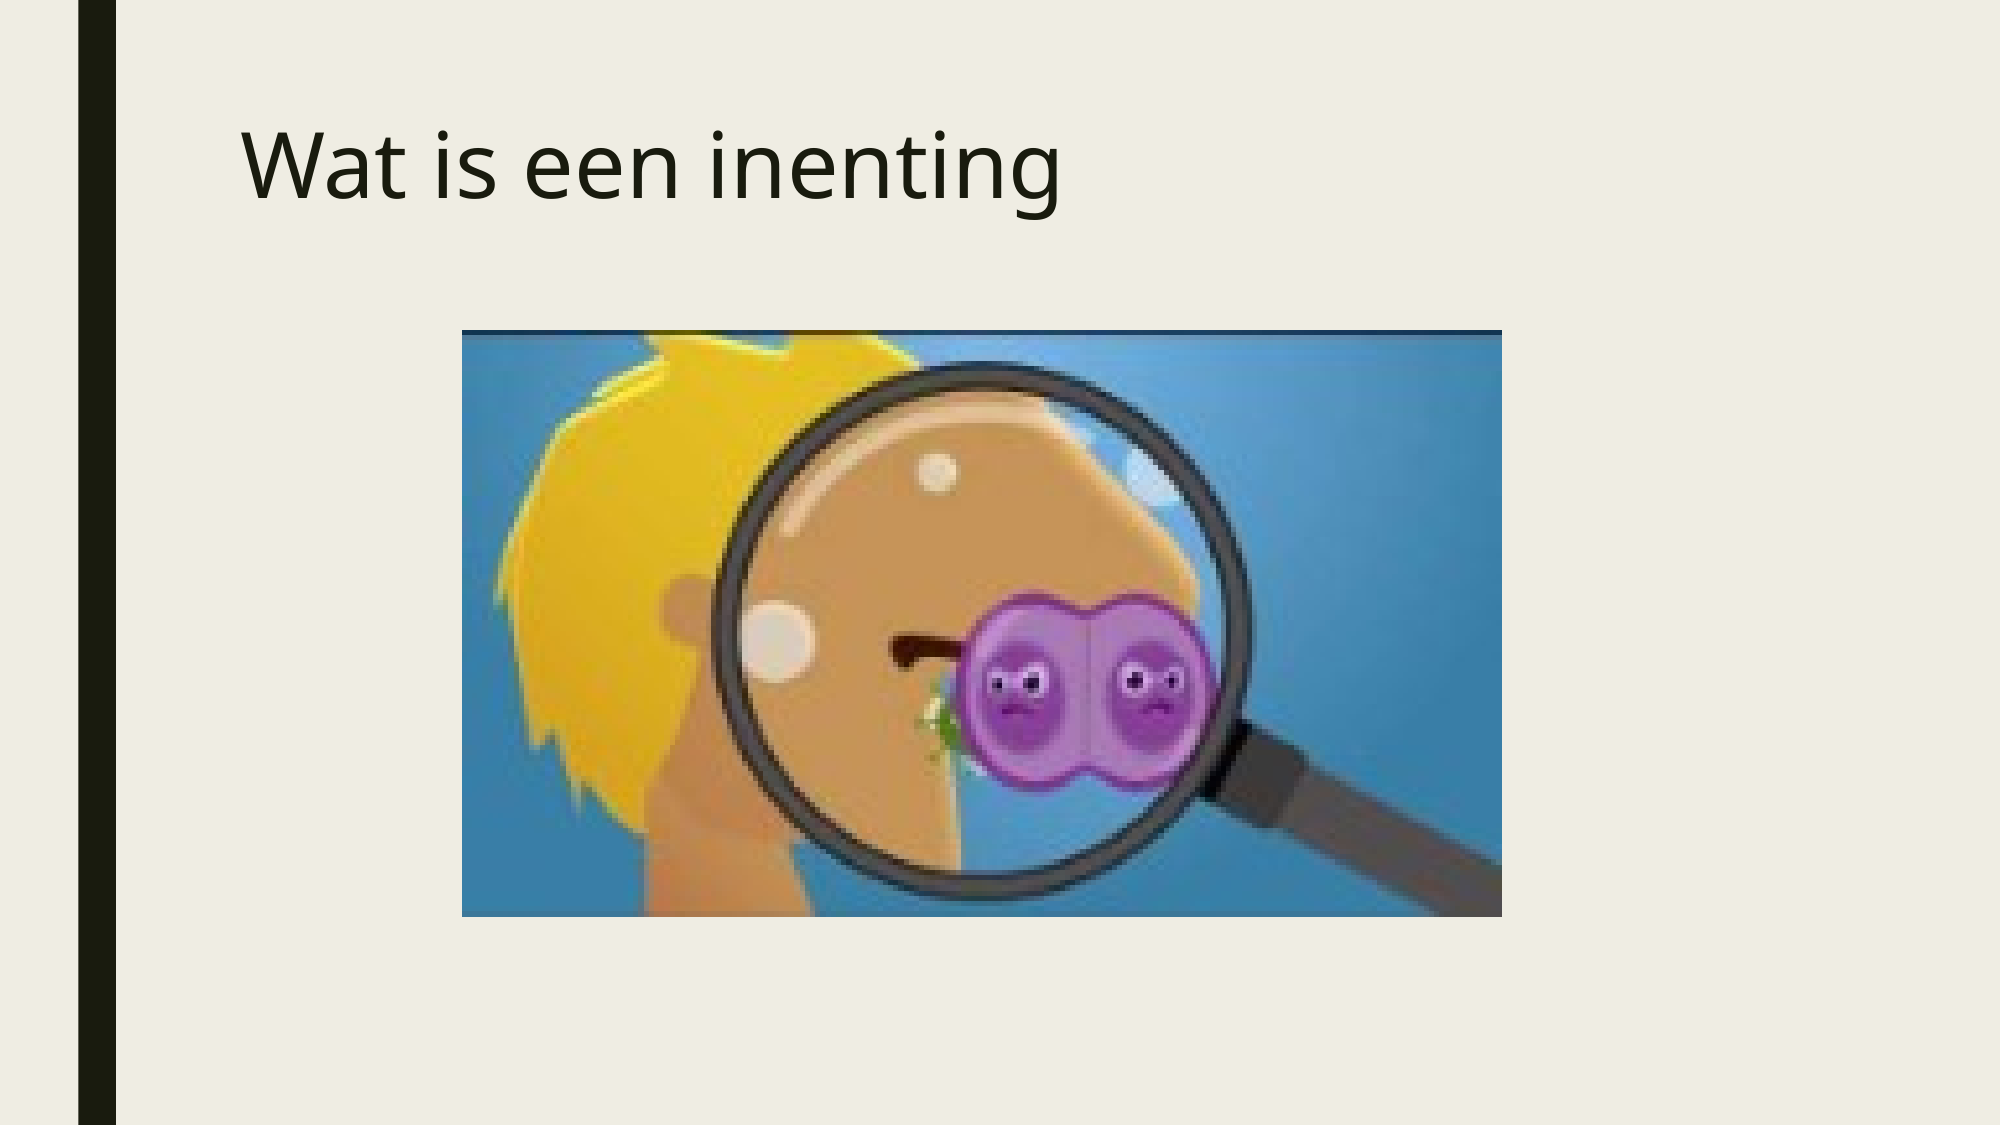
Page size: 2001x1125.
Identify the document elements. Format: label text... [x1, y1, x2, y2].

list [462, 329, 1502, 918]
title Wat is een inenting [225, 112, 1800, 357]
